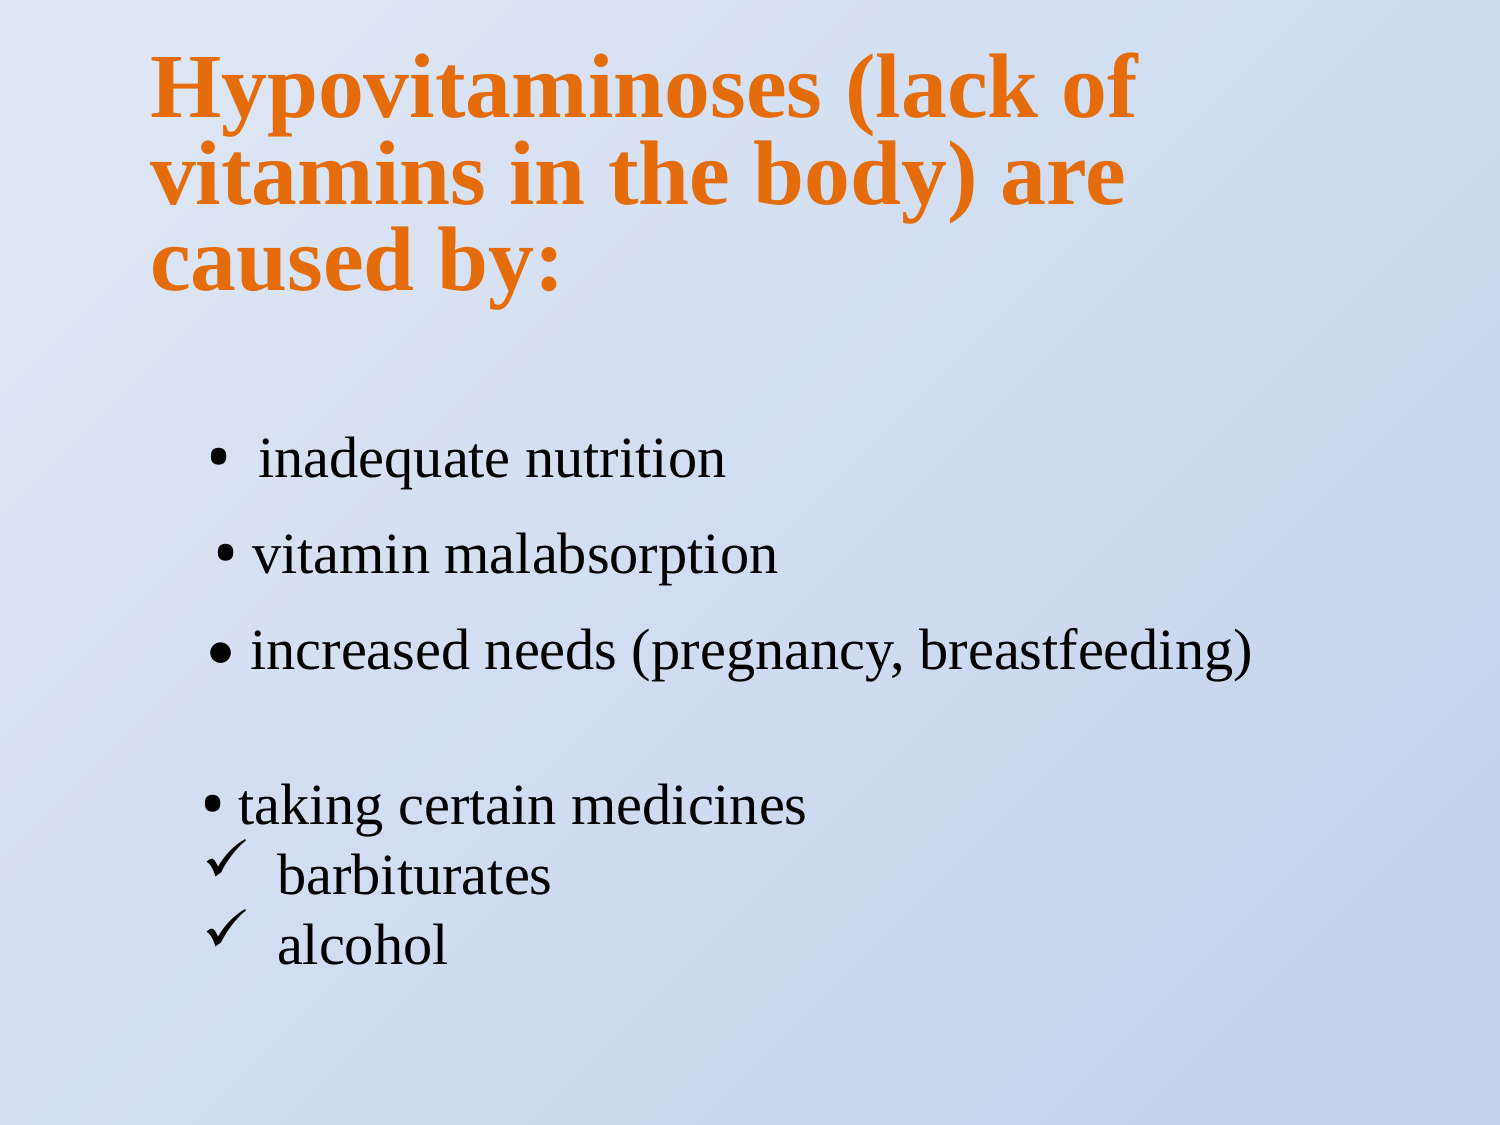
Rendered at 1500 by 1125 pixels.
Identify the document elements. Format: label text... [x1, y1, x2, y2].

text_box Hypovitaminoses (lack of vitamins in the body) are caused by: [149, 49, 1413, 395]
text_box • inadequate nutrition [208, 412, 728, 566]
text_box • vitamin malabsorption [215, 508, 779, 599]
text_box • increased needs (pregnancy, breastfeeding) [206, 599, 1254, 763]
text_box • taking certain medicines barbiturates alcohol [202, 766, 1115, 1046]
